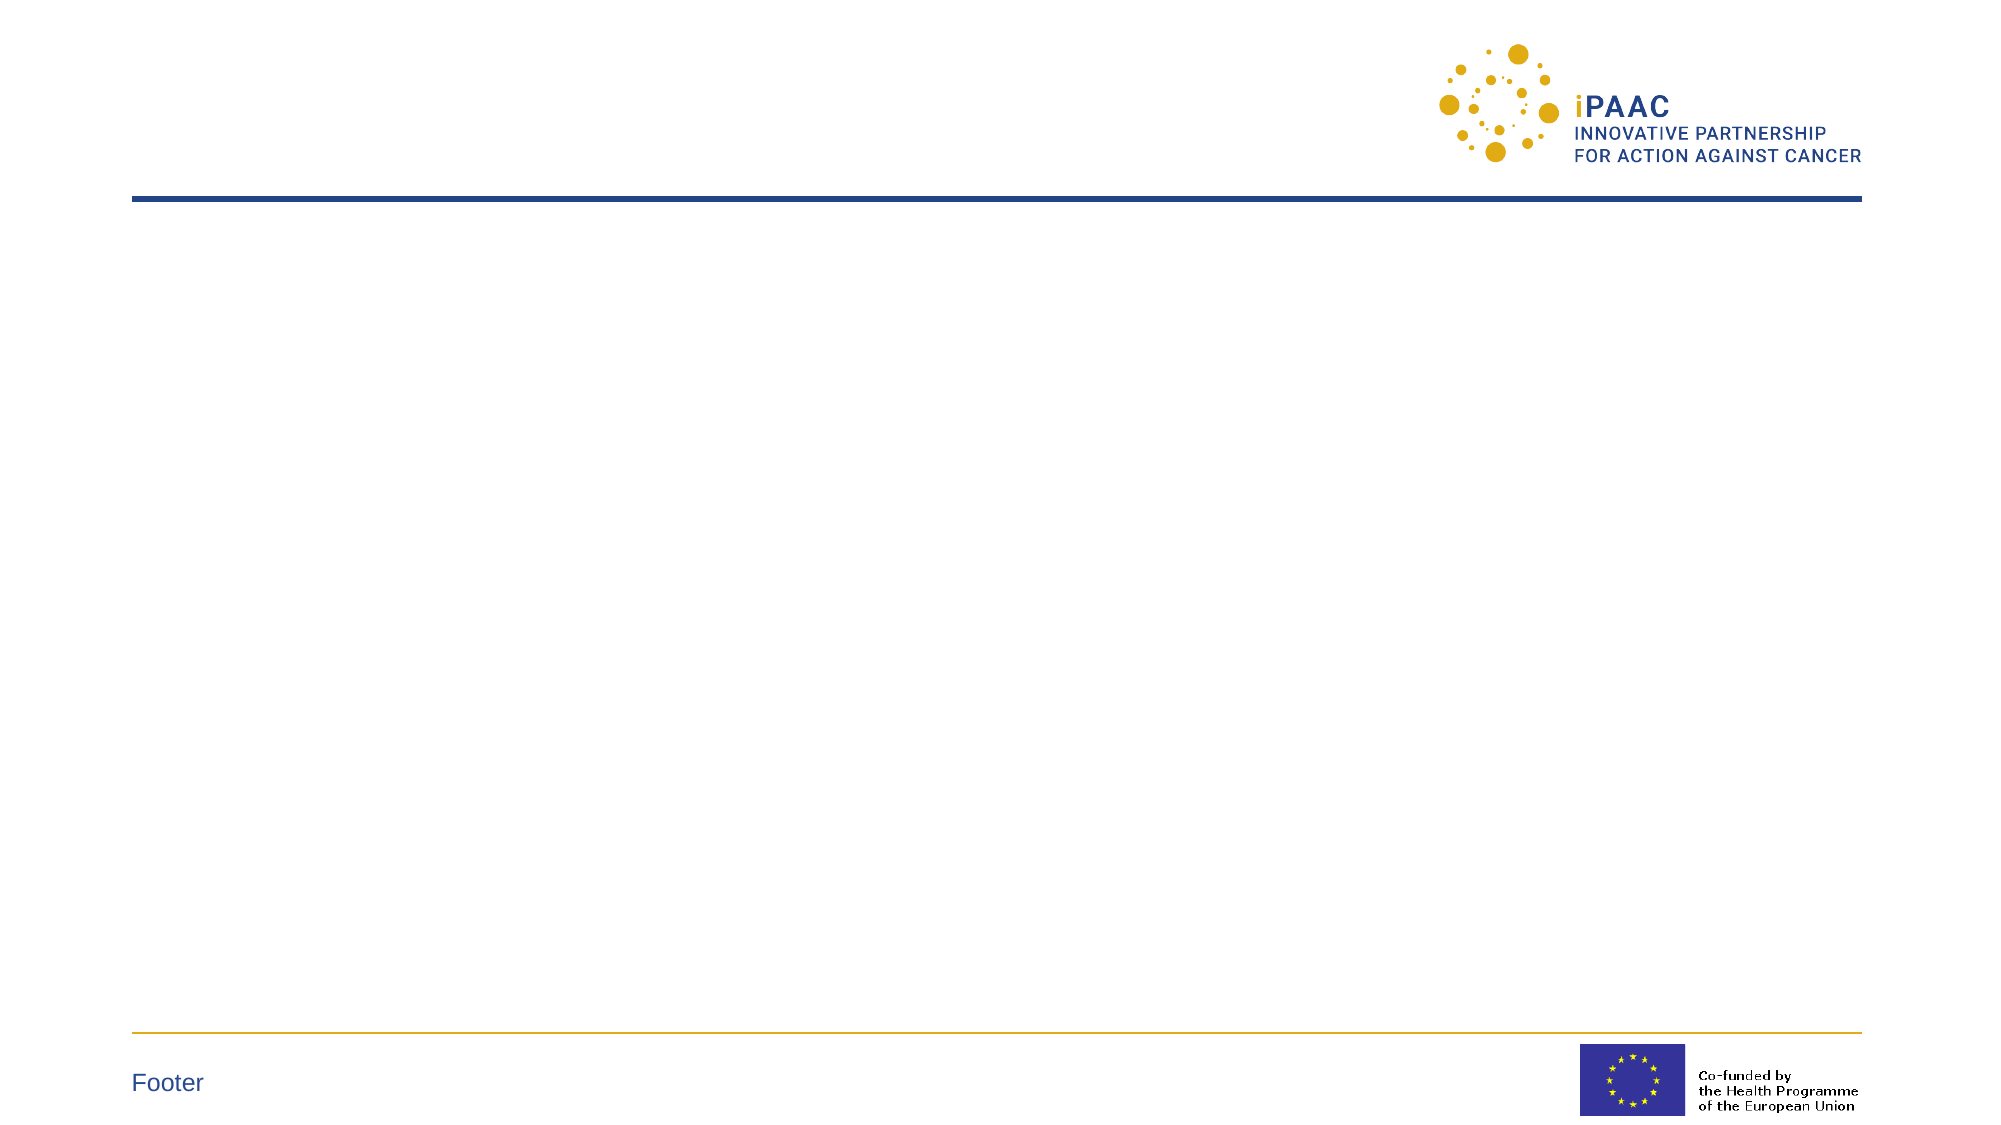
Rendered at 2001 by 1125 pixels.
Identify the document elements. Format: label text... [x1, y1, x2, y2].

footer Footer [116, 1051, 1550, 1111]
picture [1580, 1044, 1932, 1116]
picture [1421, 33, 1872, 182]
